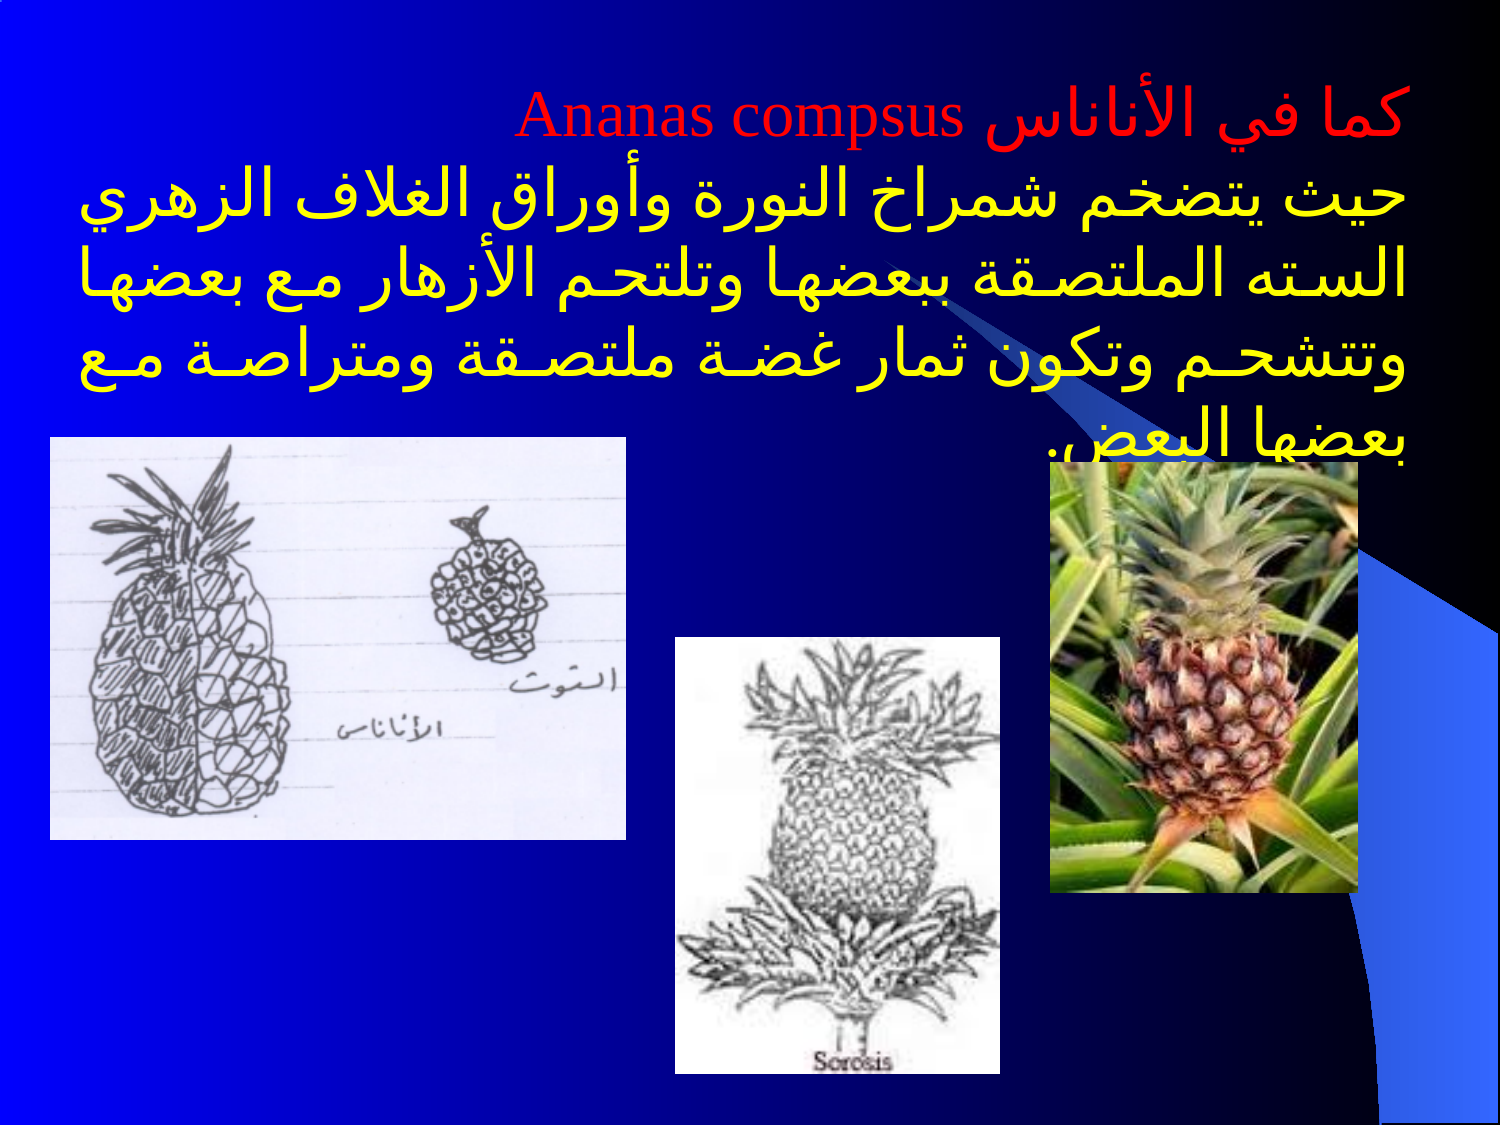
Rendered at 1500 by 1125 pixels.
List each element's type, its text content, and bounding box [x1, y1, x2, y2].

picture [49, 437, 626, 841]
picture [674, 637, 1001, 1074]
text_box كما في الأناناس Ananas compsus حيث يتضخم شمراخ النورة وأوراق الغلاف الزهري السته الملتصقة ببعضها وتلتحم الأزهار مع بعضها وتتشحم وتكون ثمار غضة ملتصقة ومتراصة مع بعضها البعض. [62, 62, 1425, 477]
picture [1049, 462, 1358, 893]
